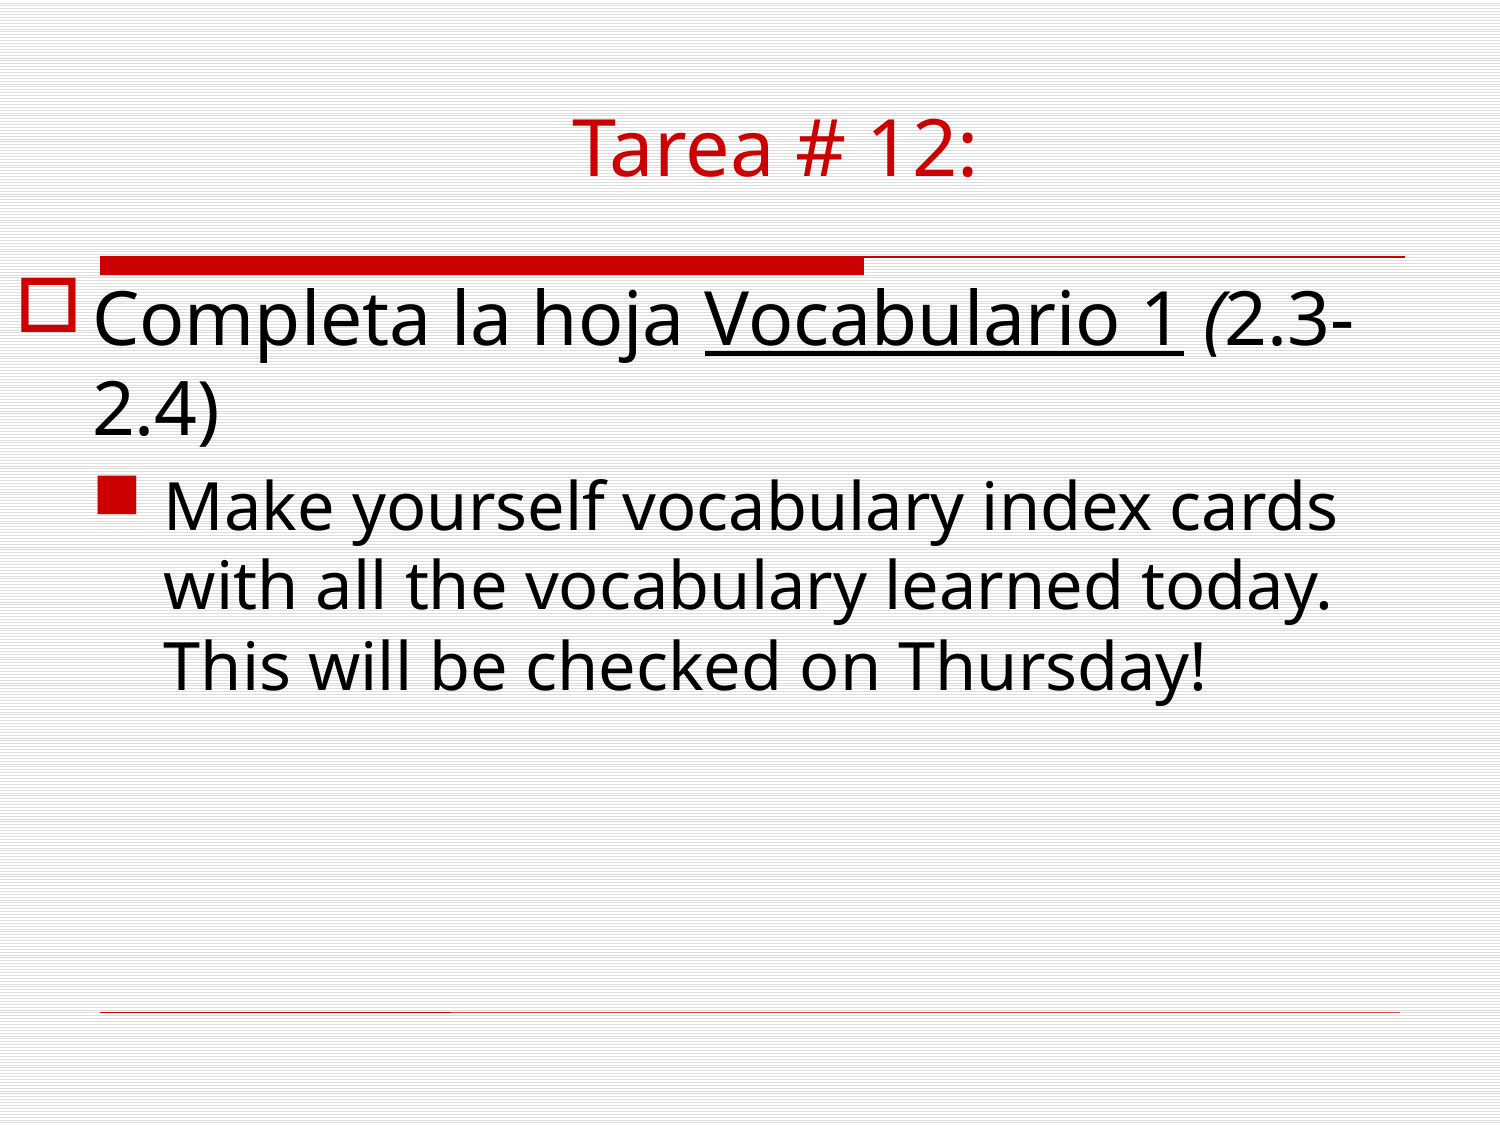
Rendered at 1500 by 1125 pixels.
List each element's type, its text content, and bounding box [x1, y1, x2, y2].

list Completa la hoja Vocabulario 1 (2.3-2.4) Make yourself vocabulary index cards with all the vocabulary learned today. This will be checked on Thursday! [0, 262, 1457, 1088]
text_box Tarea # 12: [119, 62, 1432, 200]
